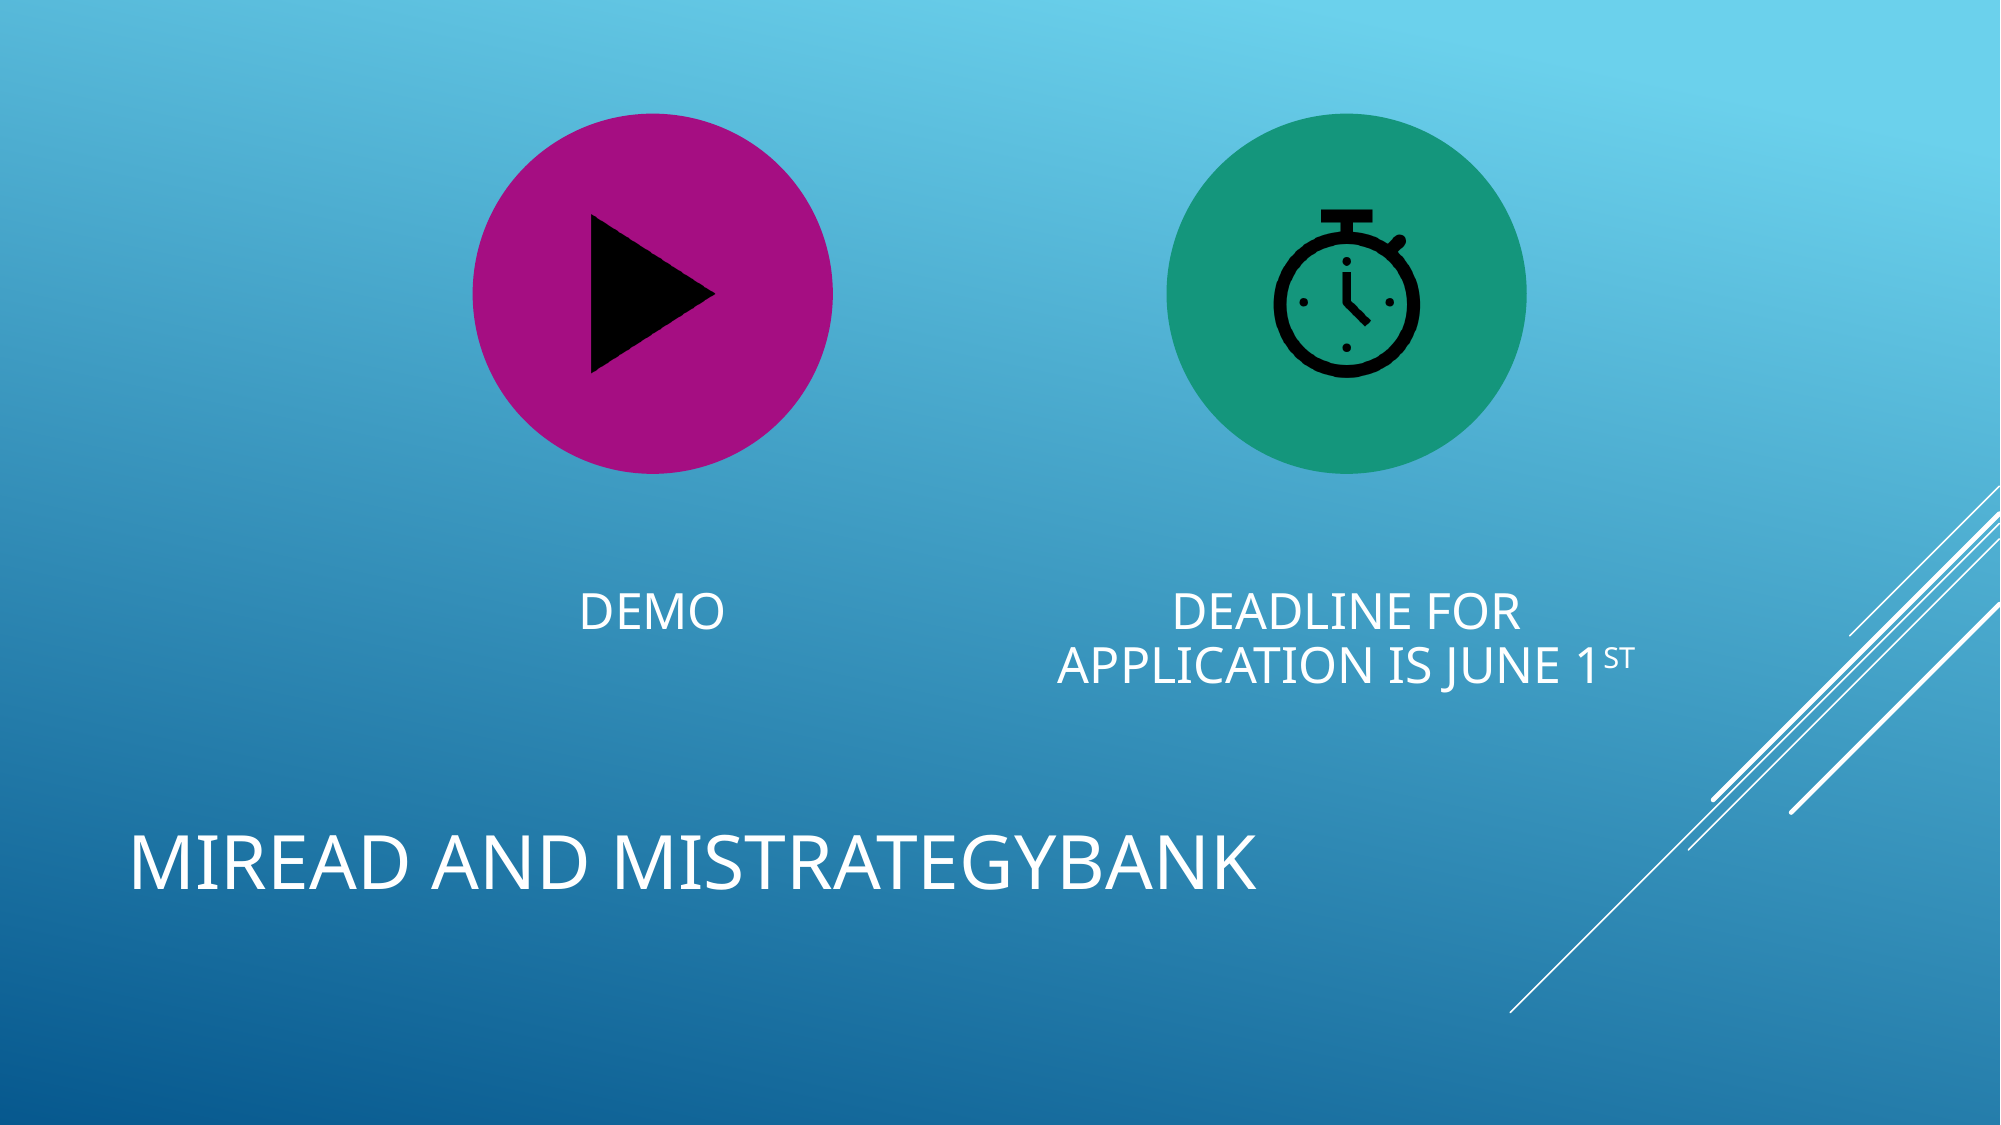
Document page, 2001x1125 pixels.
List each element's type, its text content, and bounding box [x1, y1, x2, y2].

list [111, 112, 1888, 706]
title MiRead and MistrategyBank [112, 736, 1513, 984]
